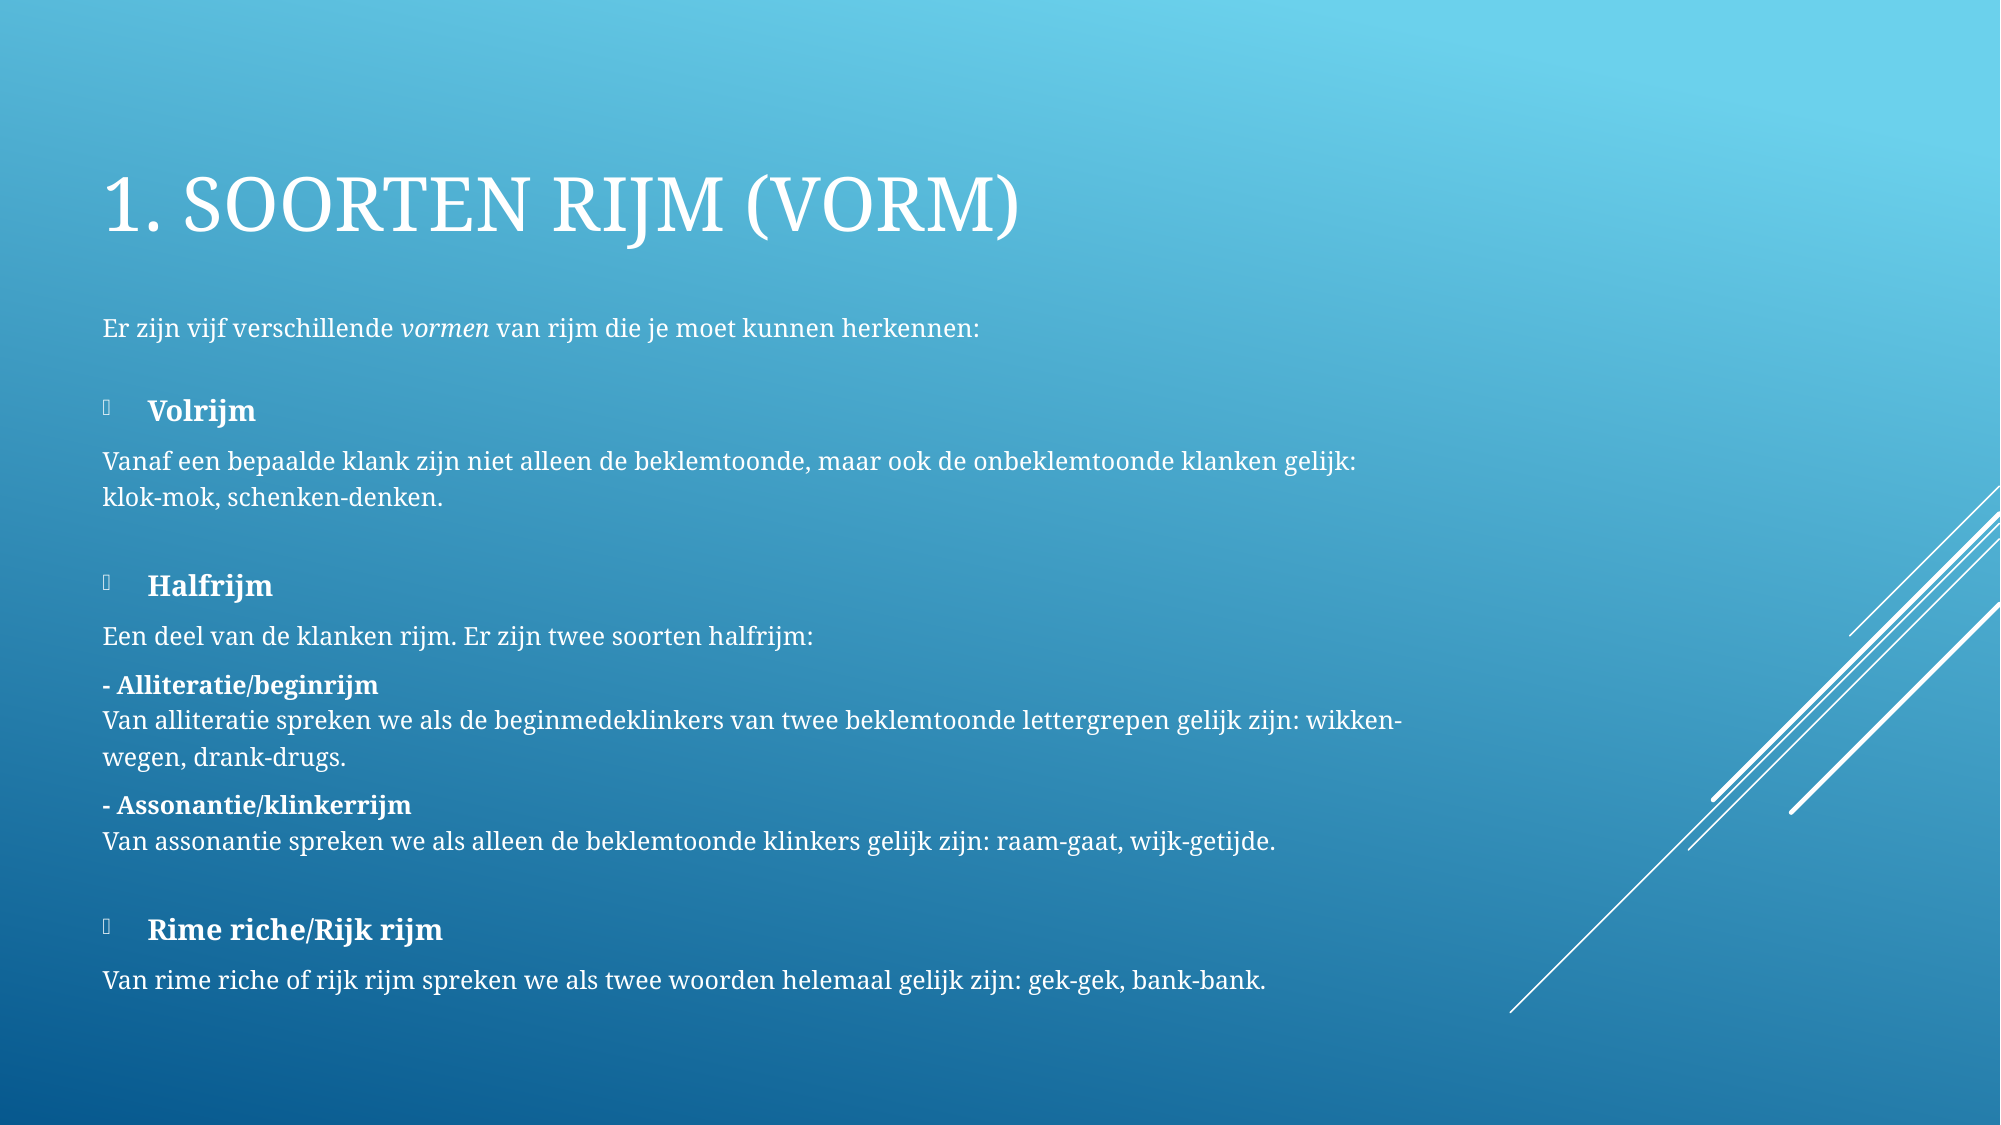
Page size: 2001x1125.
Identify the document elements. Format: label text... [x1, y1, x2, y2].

title 1. Soorten rijm (vorm) [87, 114, 1438, 290]
list Er zijn vijf verschillende vormen van rijm die je moet kunnen herkennen: Volrijm Vanaf een bepaalde klank zijn niet alleen de beklemtoonde, maar ook de onbeklemtoonde klanken gelijk: klok-mok, schenken-denken. Halfrijm Een deel van de klanken rijm. Er zijn twee soorten halfrijm: - Alliteratie/beginrijm Van alliteratie spreken we als de beginmedeklinkers van twee beklemtoonde lettergrepen gelijk zijn: wikken-wegen, drank-drugs. - Assonantie/klinkerrijm Van assonantie spreken we als alleen de beklemtoonde klinkers gelijk zijn: raam-gaat, wijk-getijde. Rime riche/Rijk rijm Van rime riche of rijk rijm spreken we als twee woorden helemaal gelijk zijn: gek-gek, bank-bank. [87, 295, 1438, 1006]
